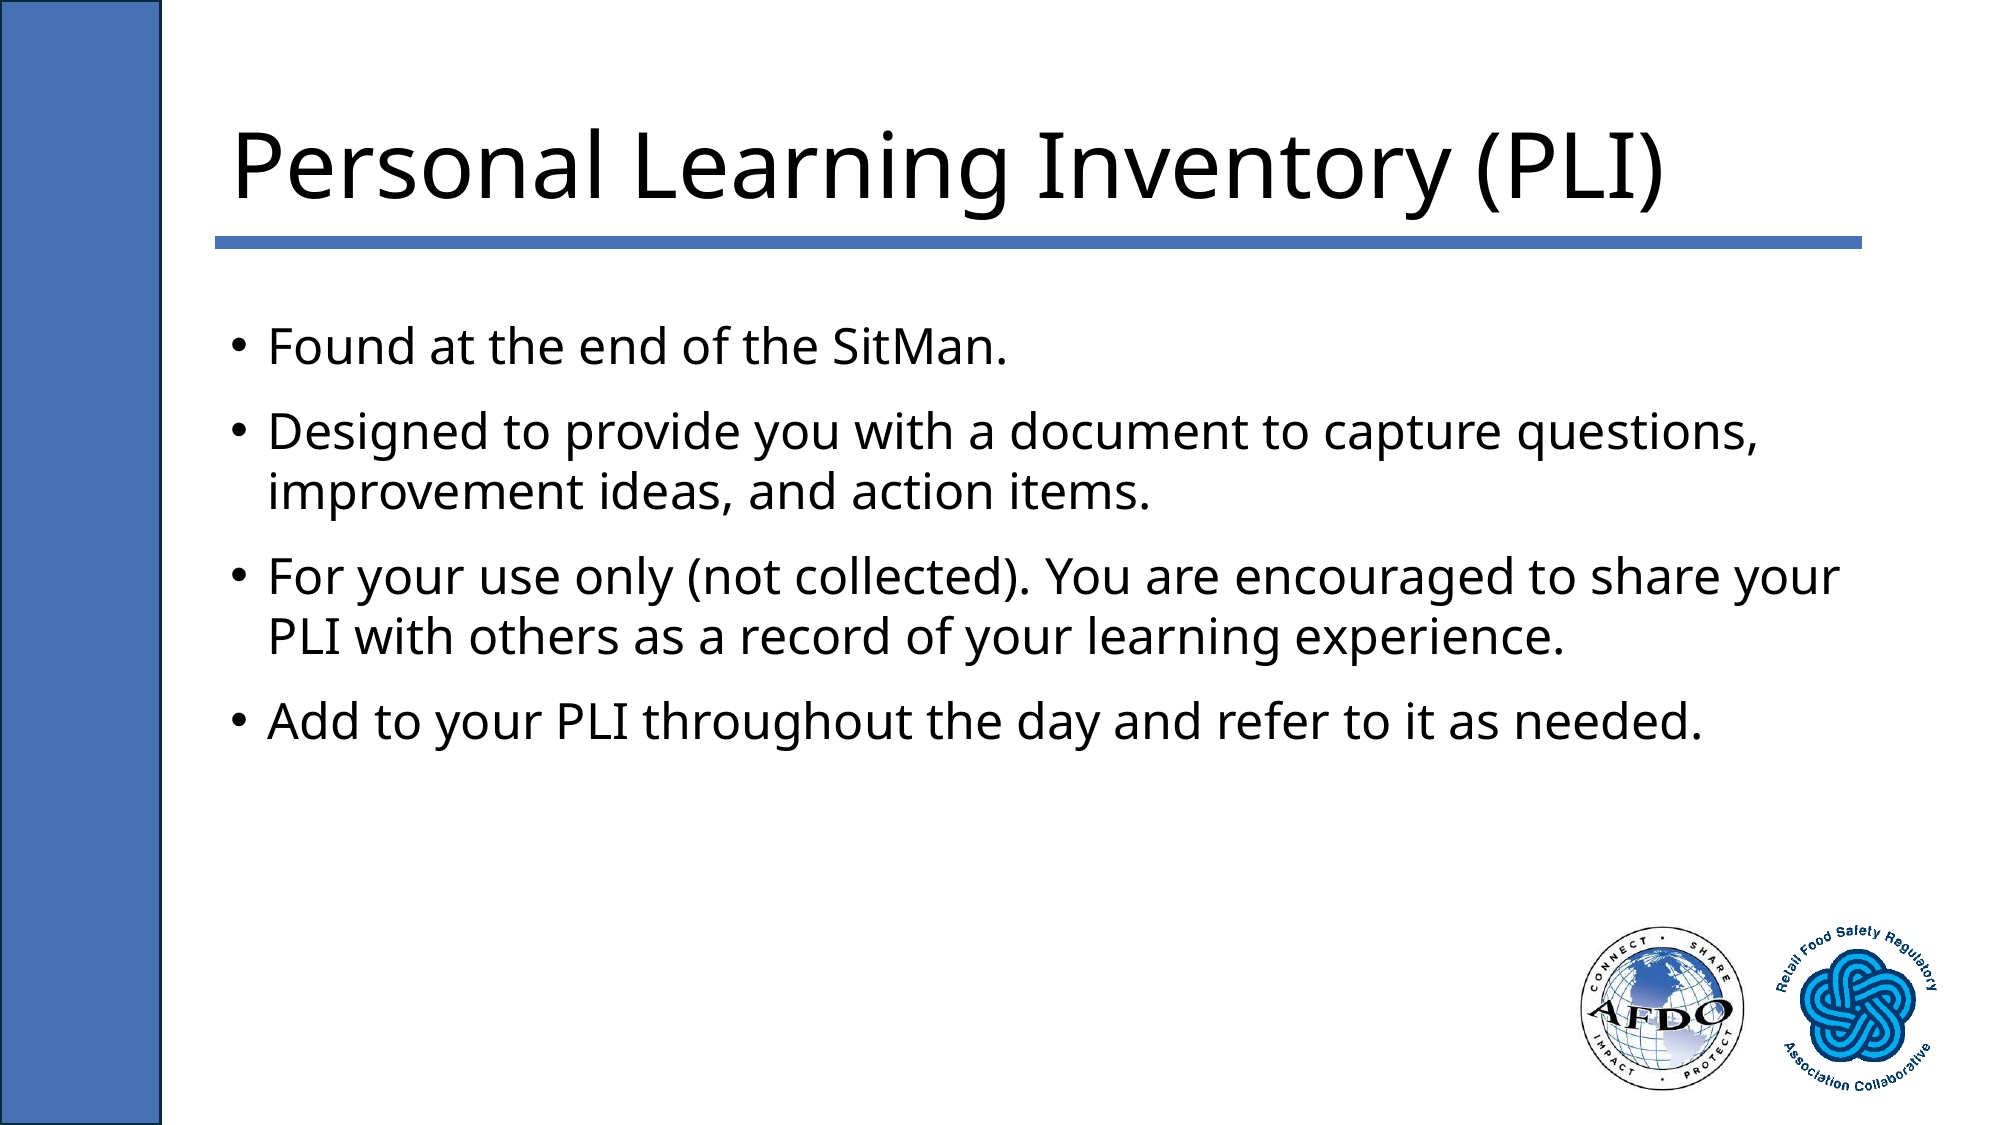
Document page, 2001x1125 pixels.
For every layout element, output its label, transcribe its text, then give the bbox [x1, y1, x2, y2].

picture [1579, 925, 1745, 1091]
list Found at the end of the SitMan. Designed to provide you with a document to capture questions, improvement ideas, and action items. For your use only (not collected). You are encouraged to share your PLI with others as a record of your learning experience. Add to your PLI throughout the day and refer to it as needed. [215, 306, 1863, 762]
picture [1776, 925, 1937, 1091]
title Personal Learning Inventory (PLI) [215, 110, 1863, 227]
